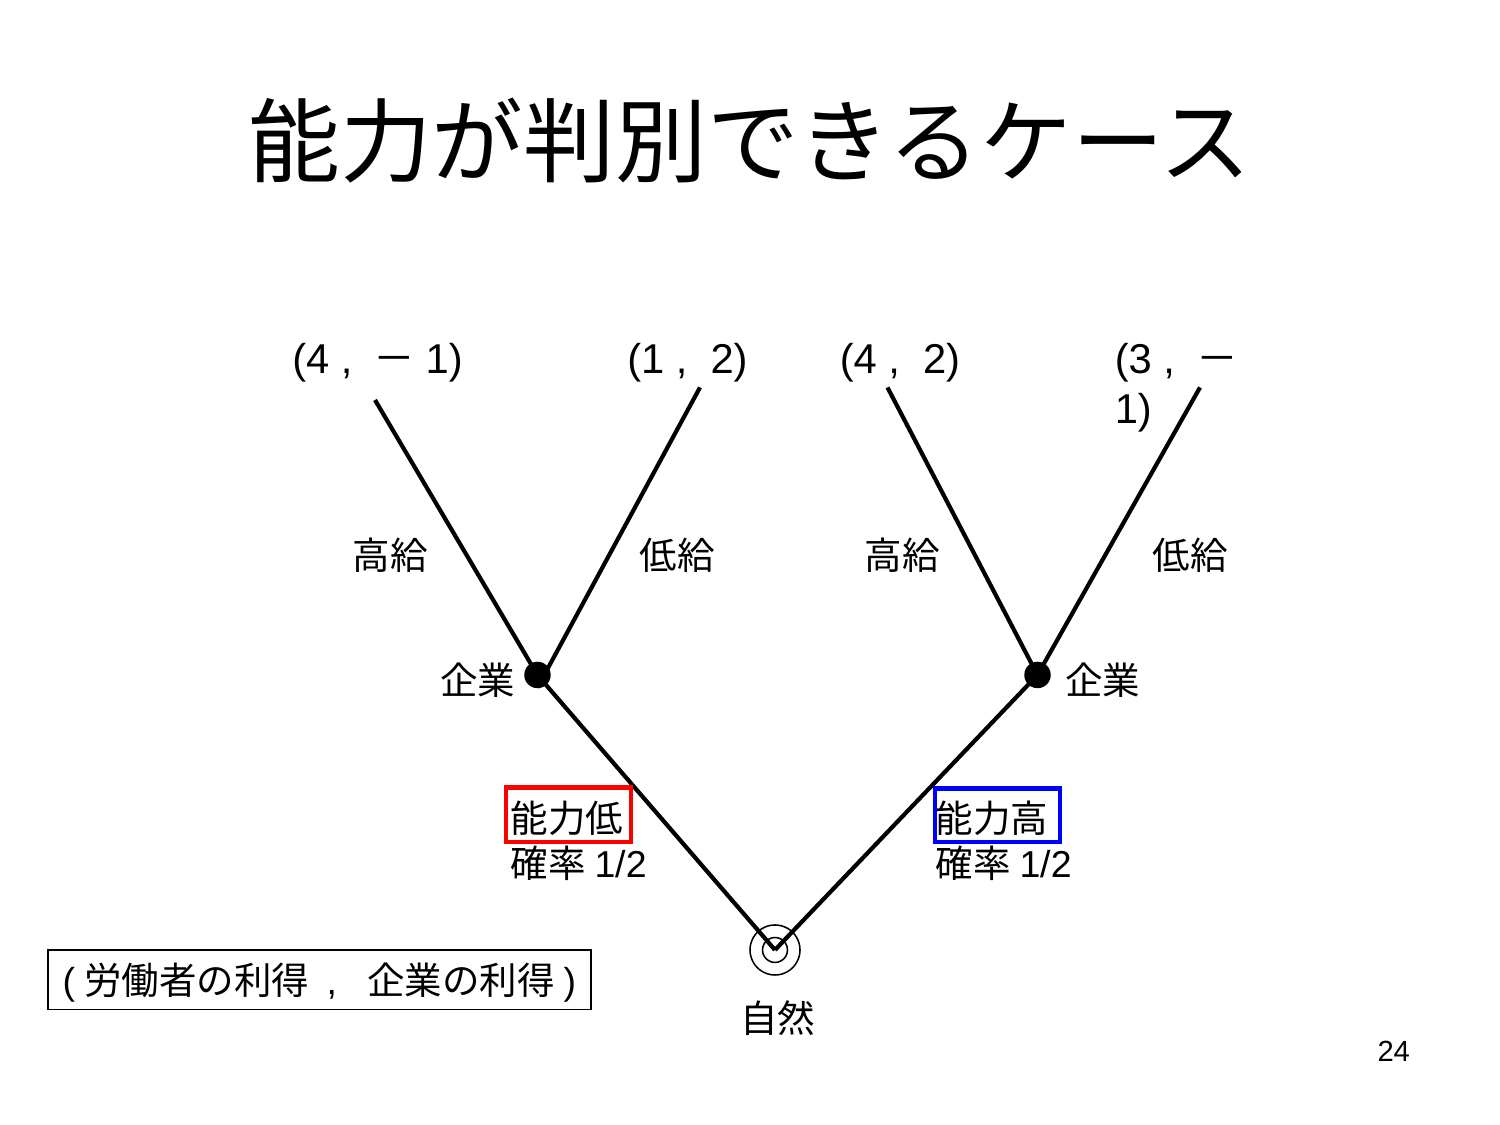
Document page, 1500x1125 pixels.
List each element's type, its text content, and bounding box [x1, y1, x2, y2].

text_box 企業 [1050, 649, 1155, 710]
text_box 能力高 確率1/2 [920, 787, 1087, 893]
text_box (3 , －1) [1100, 324, 1300, 440]
text_box (労働者の利得 , 企業の利得) [48, 949, 591, 1010]
text_box 高給 [337, 524, 443, 585]
text_box [1025, 662, 1050, 688]
text_box 能力低 確率1/2 [495, 787, 662, 893]
text_box 高給 [850, 524, 955, 585]
text_box 自然 [725, 987, 830, 1048]
title 能力が判別できるケース [75, 45, 1425, 233]
text_box [530, 662, 550, 688]
text_box (4 , 2) [824, 324, 975, 390]
text_box [750, 924, 801, 976]
text_box 低給 [1137, 524, 1243, 585]
slide_number 24 [1074, 1024, 1426, 1103]
text_box (4 , －1) [277, 324, 478, 390]
text_box [506, 787, 632, 843]
text_box [762, 937, 788, 963]
text_box 企業 [425, 649, 530, 710]
text_box 低給 [625, 524, 730, 585]
text_box (1 , 2) [612, 324, 763, 440]
text_box [934, 788, 1060, 843]
